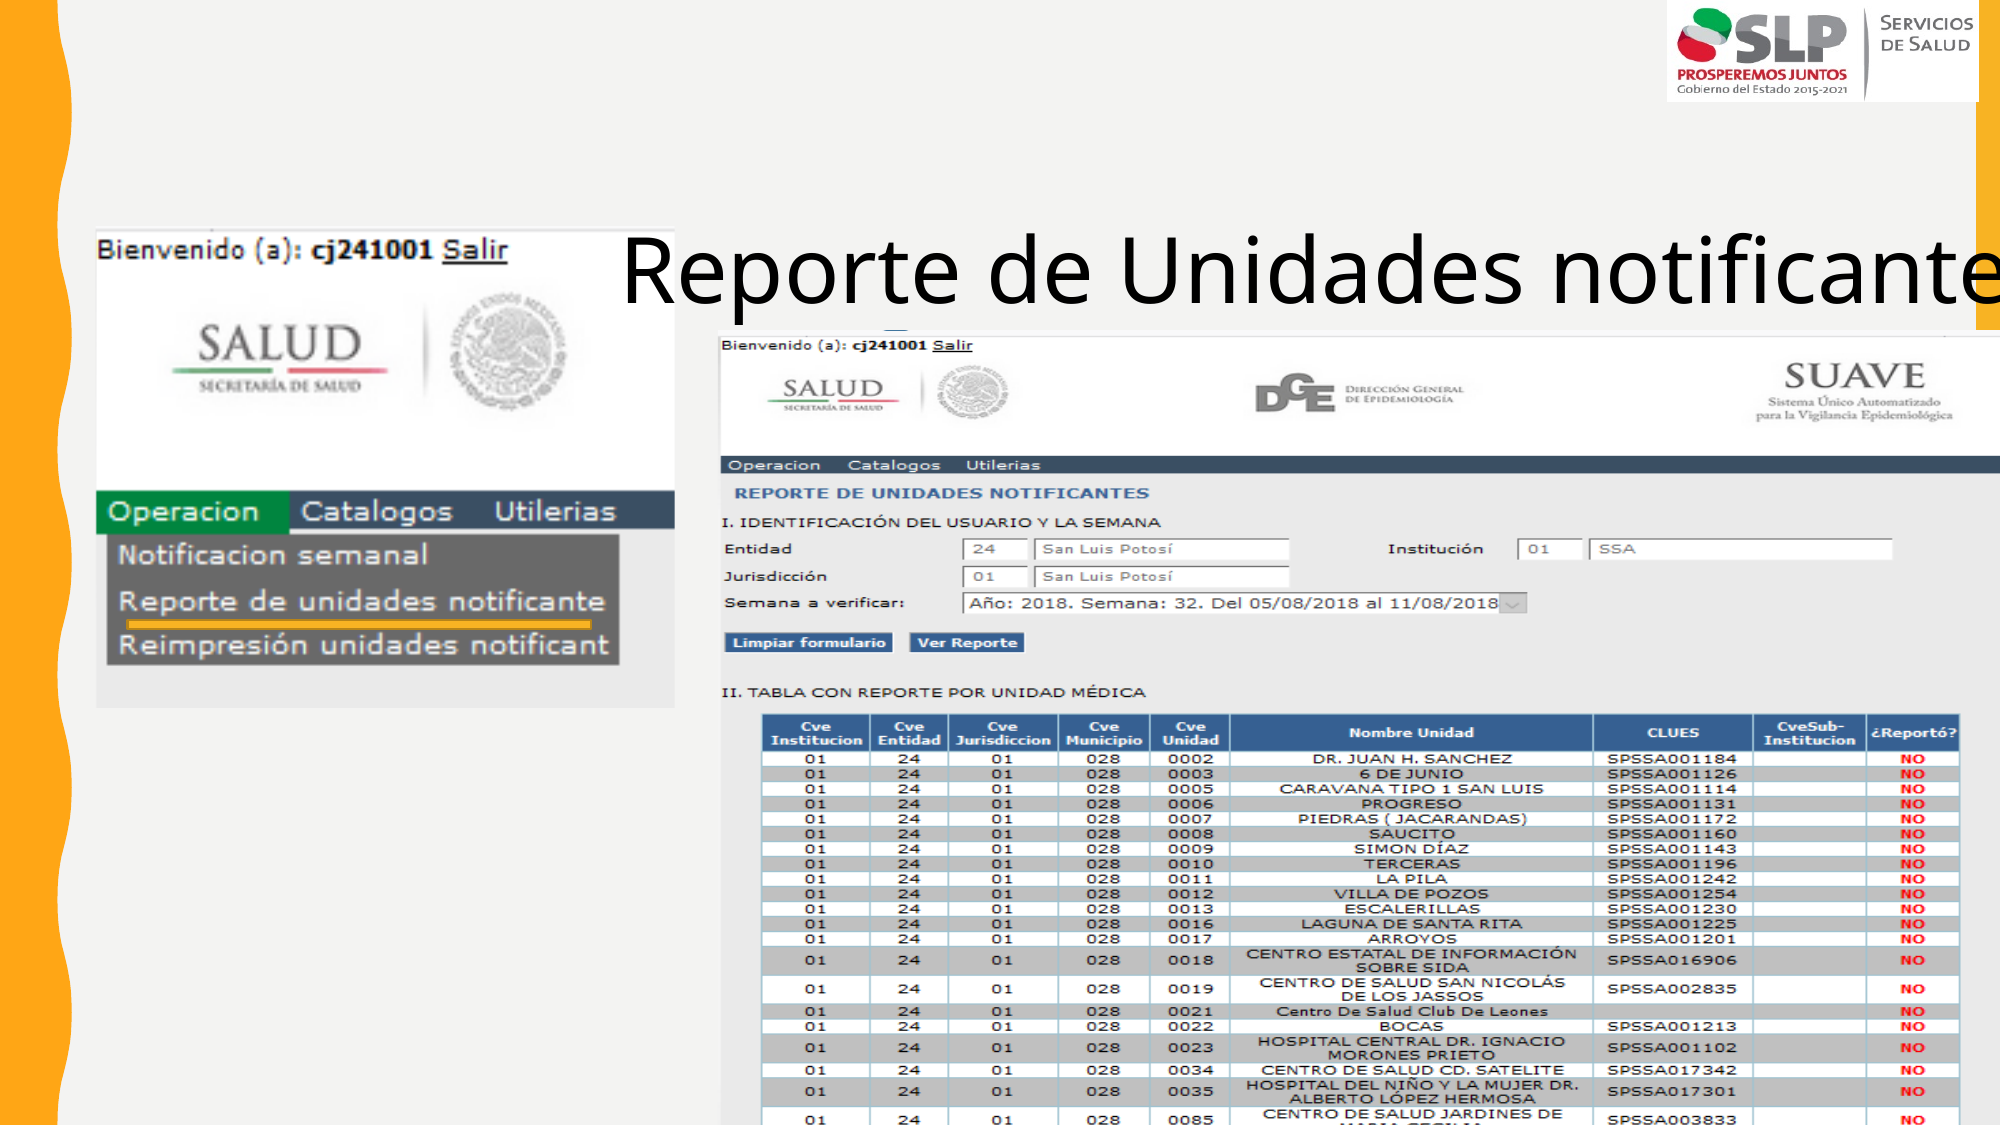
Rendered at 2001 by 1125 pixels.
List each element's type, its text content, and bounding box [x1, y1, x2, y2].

picture [717, 330, 2000, 1125]
text_box Reporte de Unidades notificantes [604, 204, 2000, 330]
picture [95, 226, 675, 708]
picture [1667, 0, 1979, 102]
